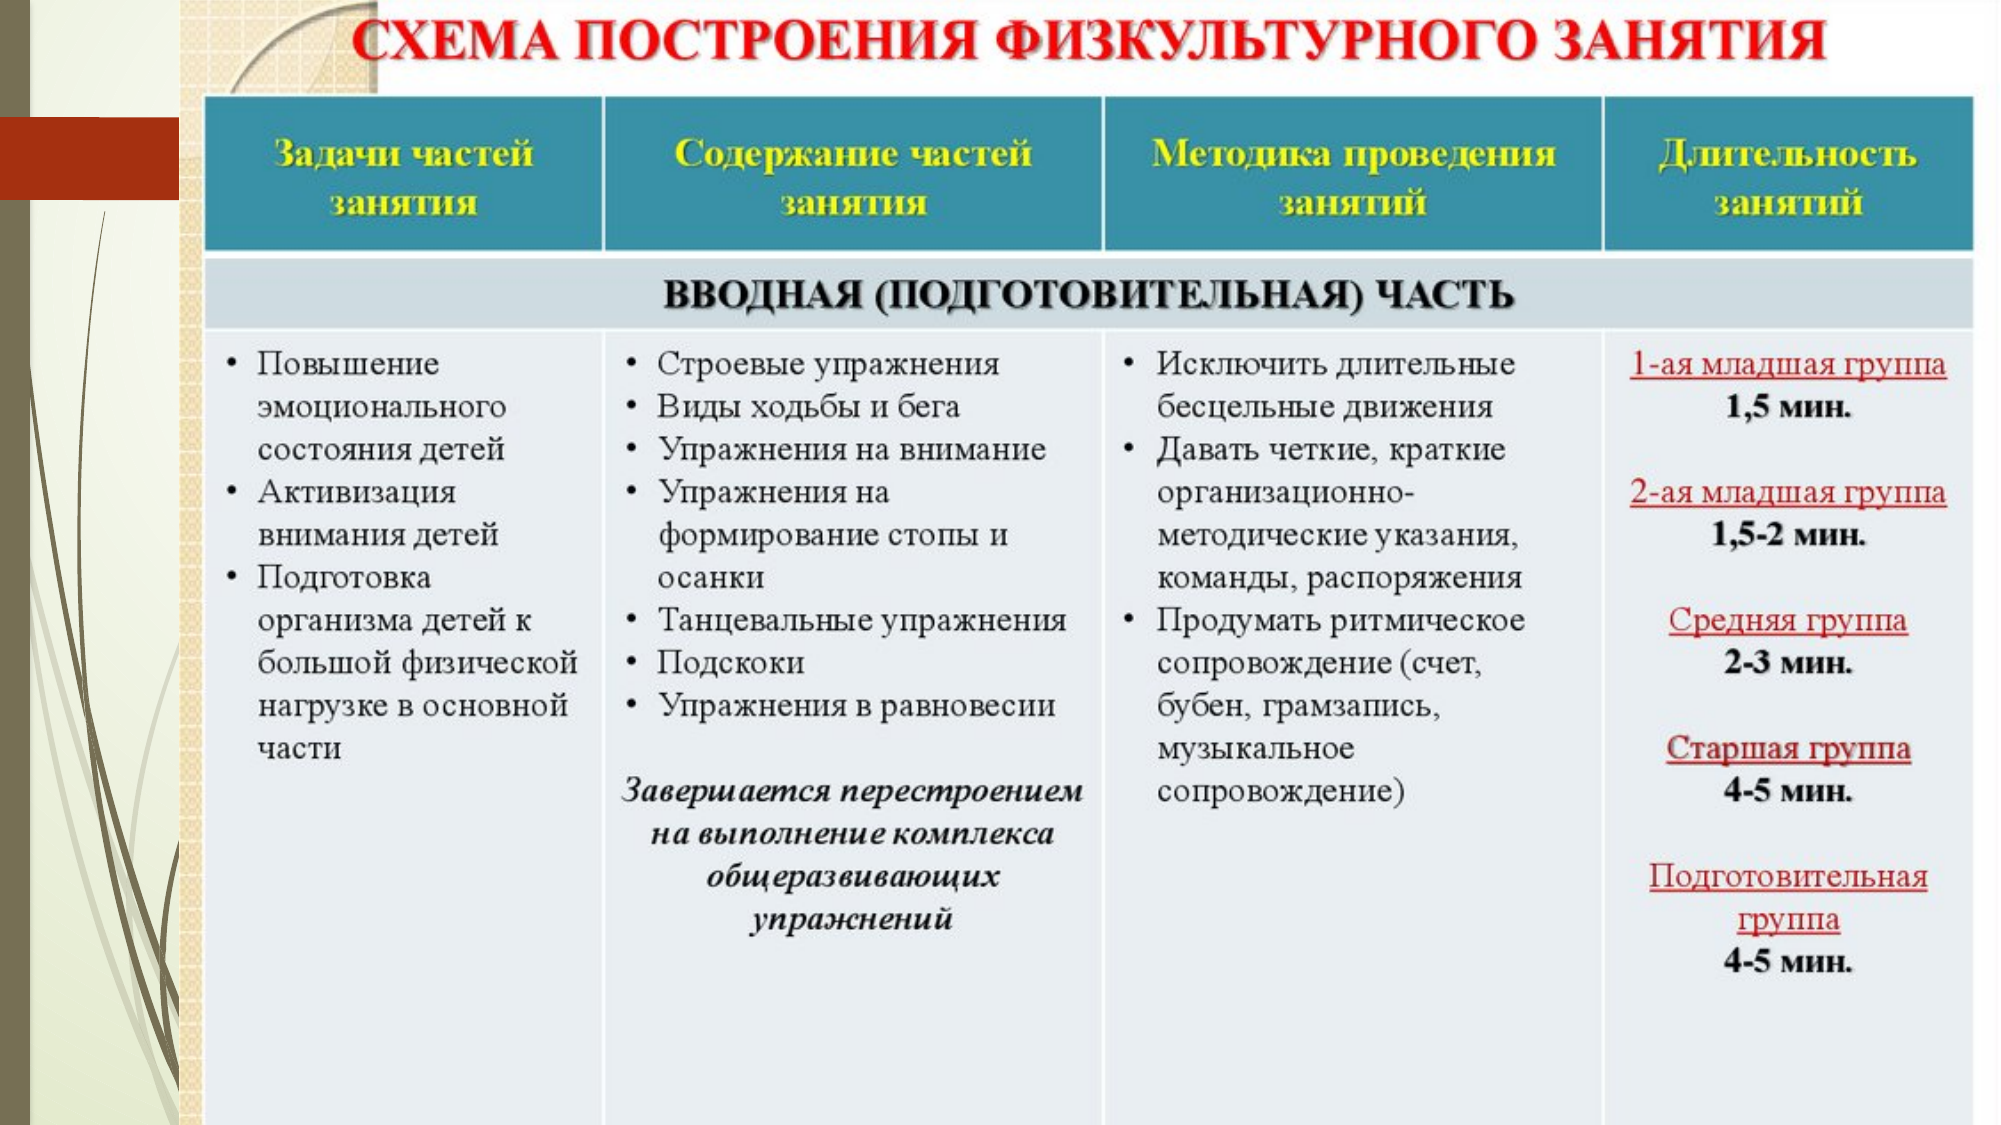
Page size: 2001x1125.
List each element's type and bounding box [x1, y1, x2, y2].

list [179, 0, 2000, 1125]
